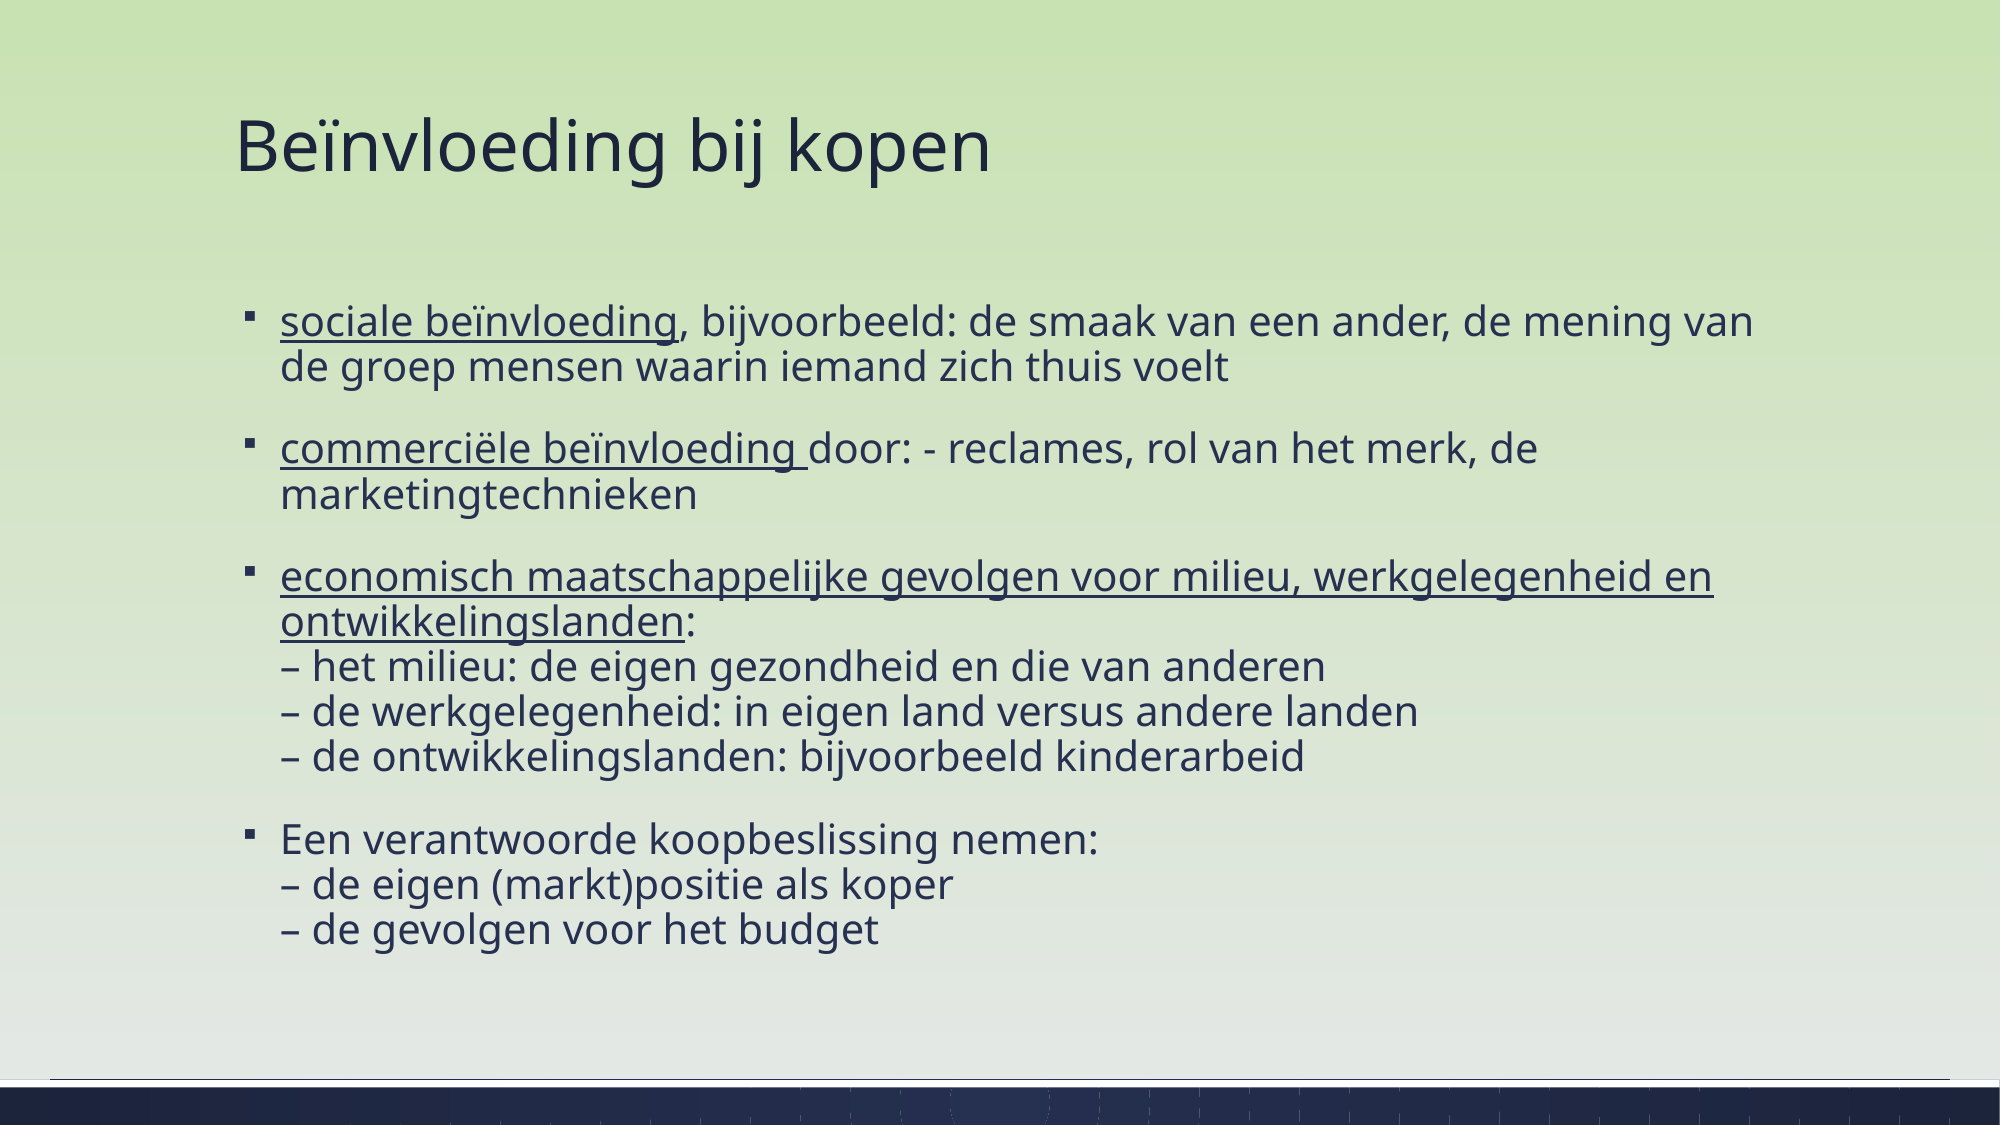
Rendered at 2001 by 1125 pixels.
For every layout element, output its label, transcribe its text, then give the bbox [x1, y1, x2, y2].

list sociale beïnvloeding, bijvoorbeeld: de smaak van een ander, de mening van de groep mensen waarin iemand zich thuis voelt commerciële beïnvloeding door: - reclames, rol van het merk, de marketingtechnieken economisch maatschappelijke gevolgen voor milieu, werkgelegenheid en ontwikkelingslanden: – het milieu: de eigen gezondheid en die van anderen – de werkgelegenheid: in eigen land versus andere landen – de ontwikkelingslanden: bijvoorbeeld kinderarbeid Een verantwoorde koopbeslissing nemen: – de eigen (markt)positie als koper – de gevolgen voor het budget [219, 292, 1780, 1025]
title Beïnvloeding bij kopen [219, 76, 1780, 279]
